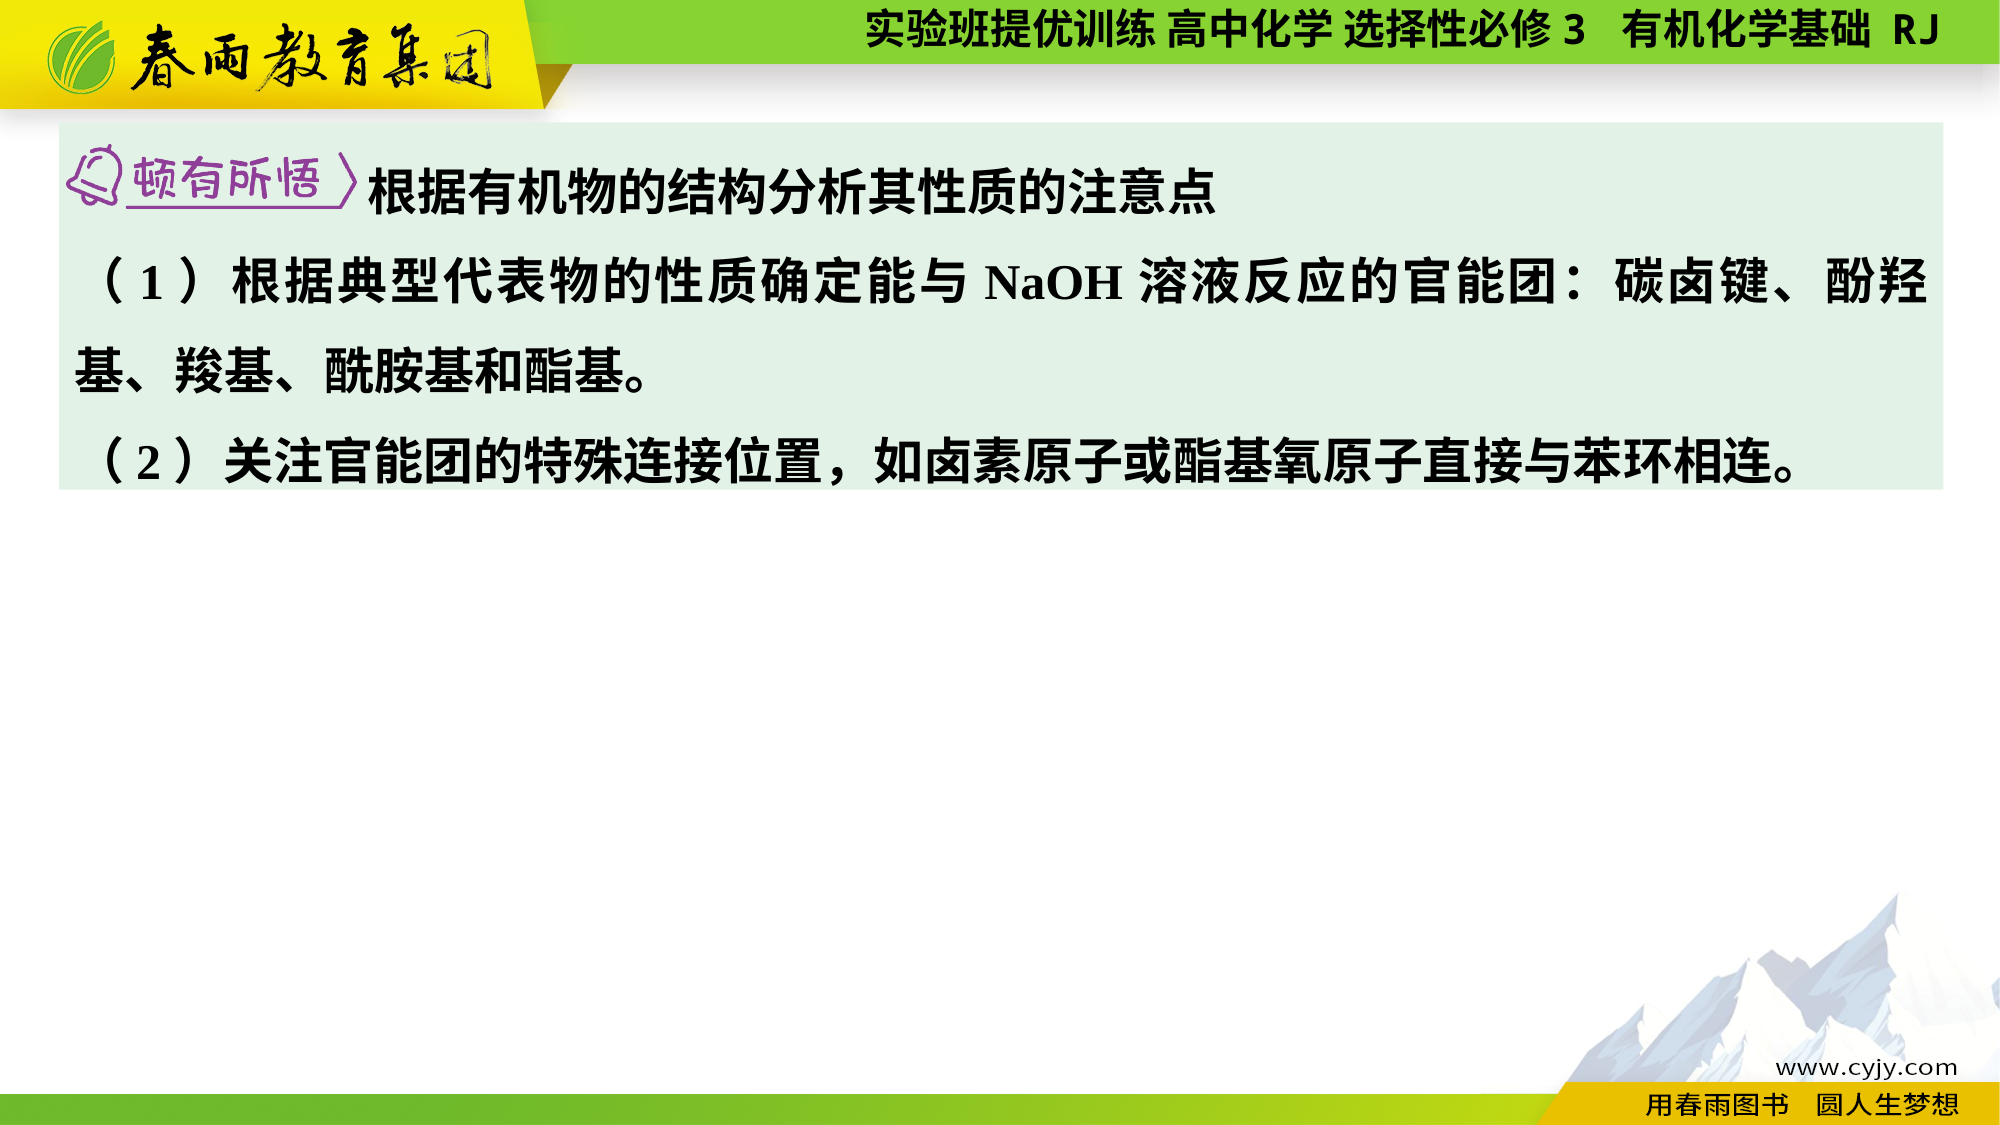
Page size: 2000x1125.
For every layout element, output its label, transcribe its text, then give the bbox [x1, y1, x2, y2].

picture [0, 0, 2000, 1125]
list 根据有机物的结构分析其性质的注意点 （1）根据典型代表物的性质确定能与NaOH溶液反应的官能团：碳卤键、酚羟基、羧基、酰胺基和酯基。 （2）关注官能团的特殊连接位置，如卤素原子或酯基氧原子直接与苯环相连。 [59, 122, 1944, 490]
